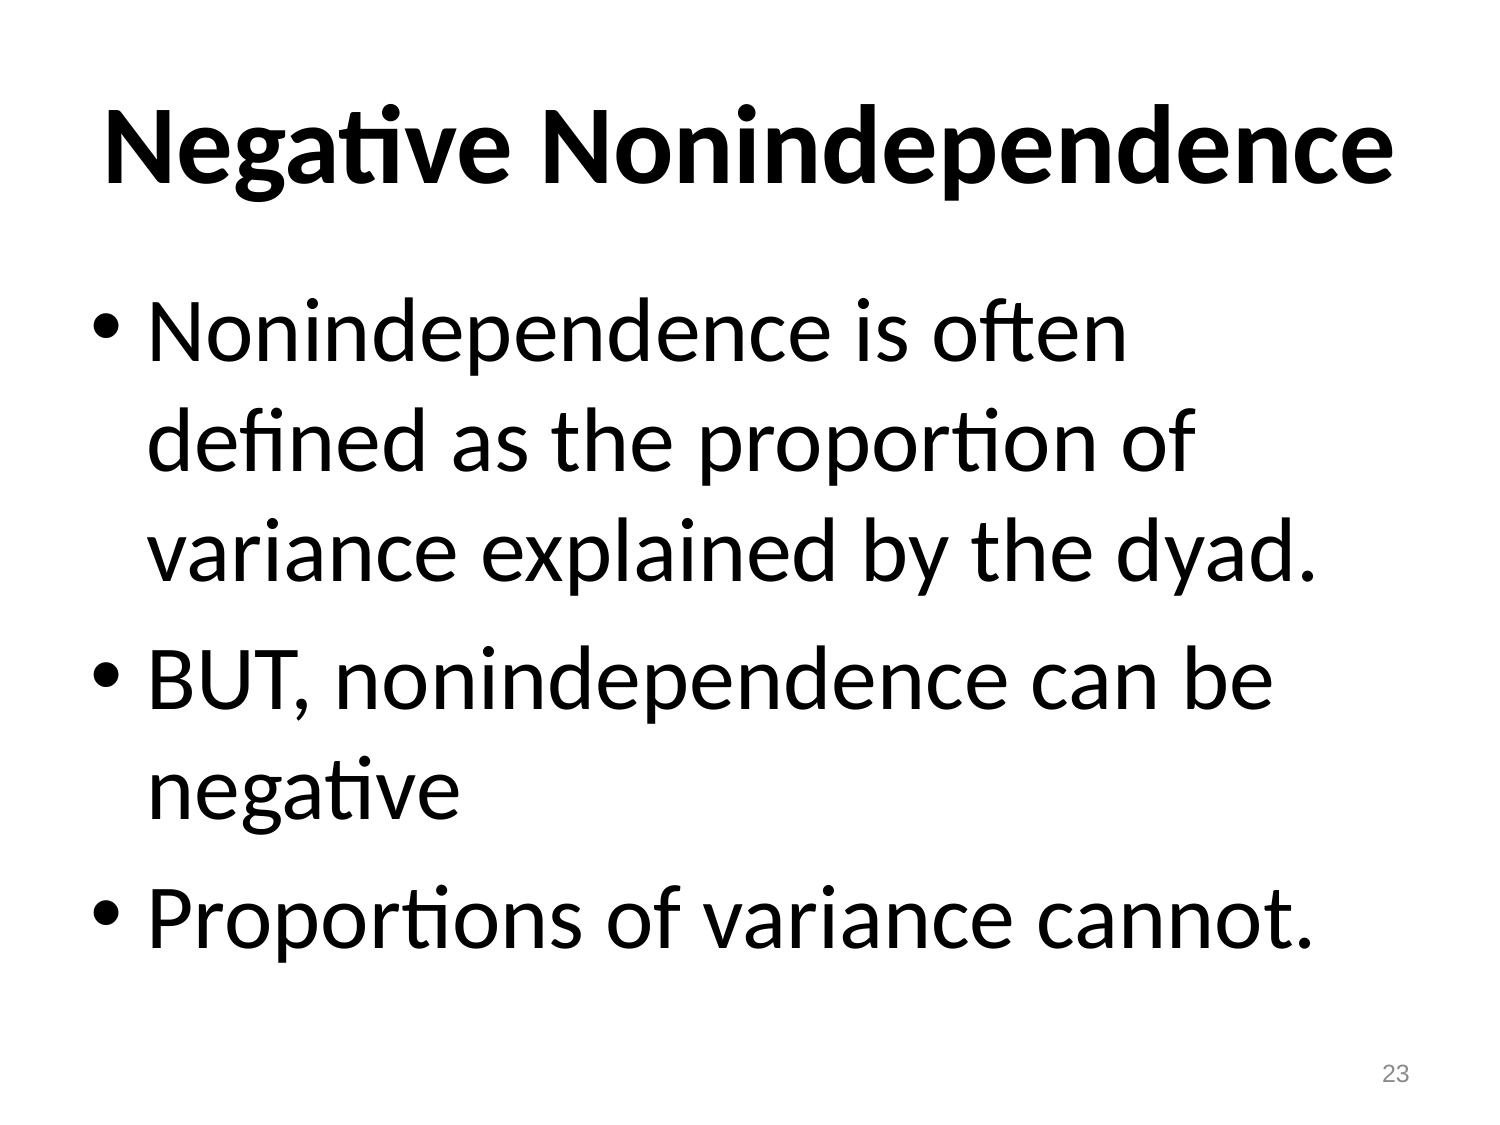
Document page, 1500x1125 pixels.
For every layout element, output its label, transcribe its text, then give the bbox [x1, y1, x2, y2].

title Negative Nonindependence [0, 45, 1500, 233]
slide_number 23 [1074, 1042, 1425, 1103]
list Nonindependence is often defined as the proportion of variance explained by the dyad. BUT, nonindependence can be negative Proportions of variance cannot. [75, 262, 1425, 1005]
